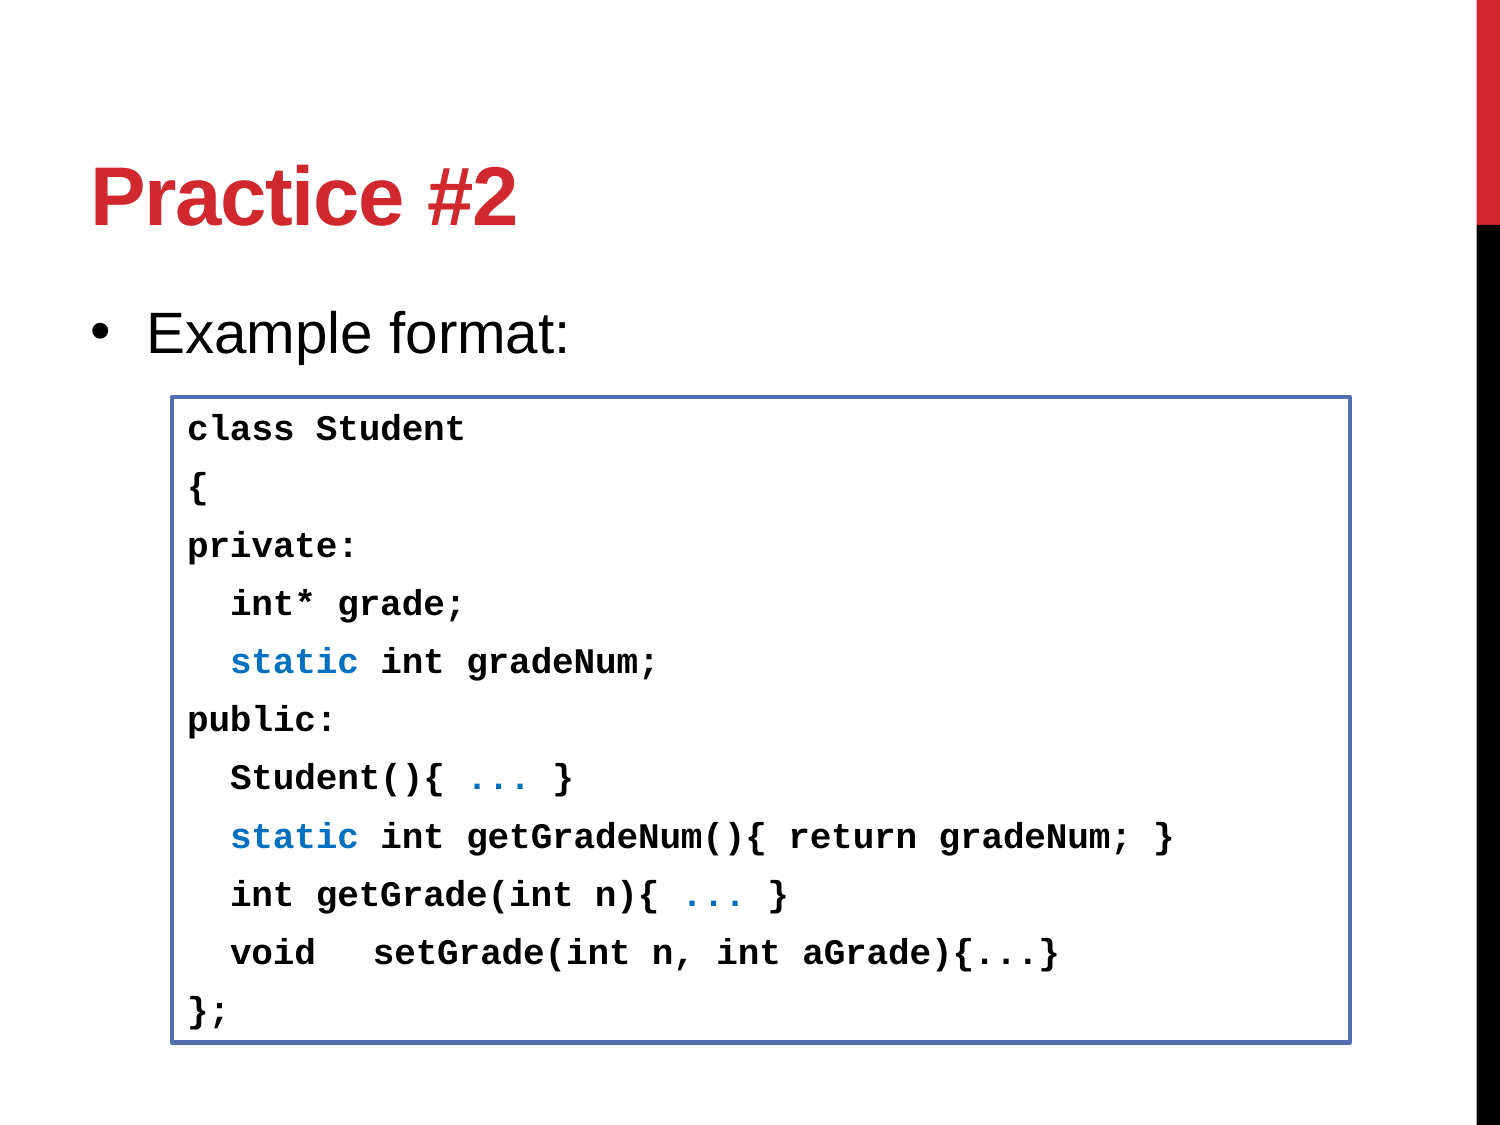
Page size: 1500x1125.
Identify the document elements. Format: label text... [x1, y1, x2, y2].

text_box class Student { private: int* grade; static int gradeNum; public: Student(){ ... } static int getGradeNum(){ return gradeNum; } int getGrade(int n){ ... } void setGrade(int n, int aGrade){...} }; [170, 395, 1352, 1045]
title Practice #2 [75, 25, 1350, 250]
list Example format: [75, 287, 1325, 1005]
